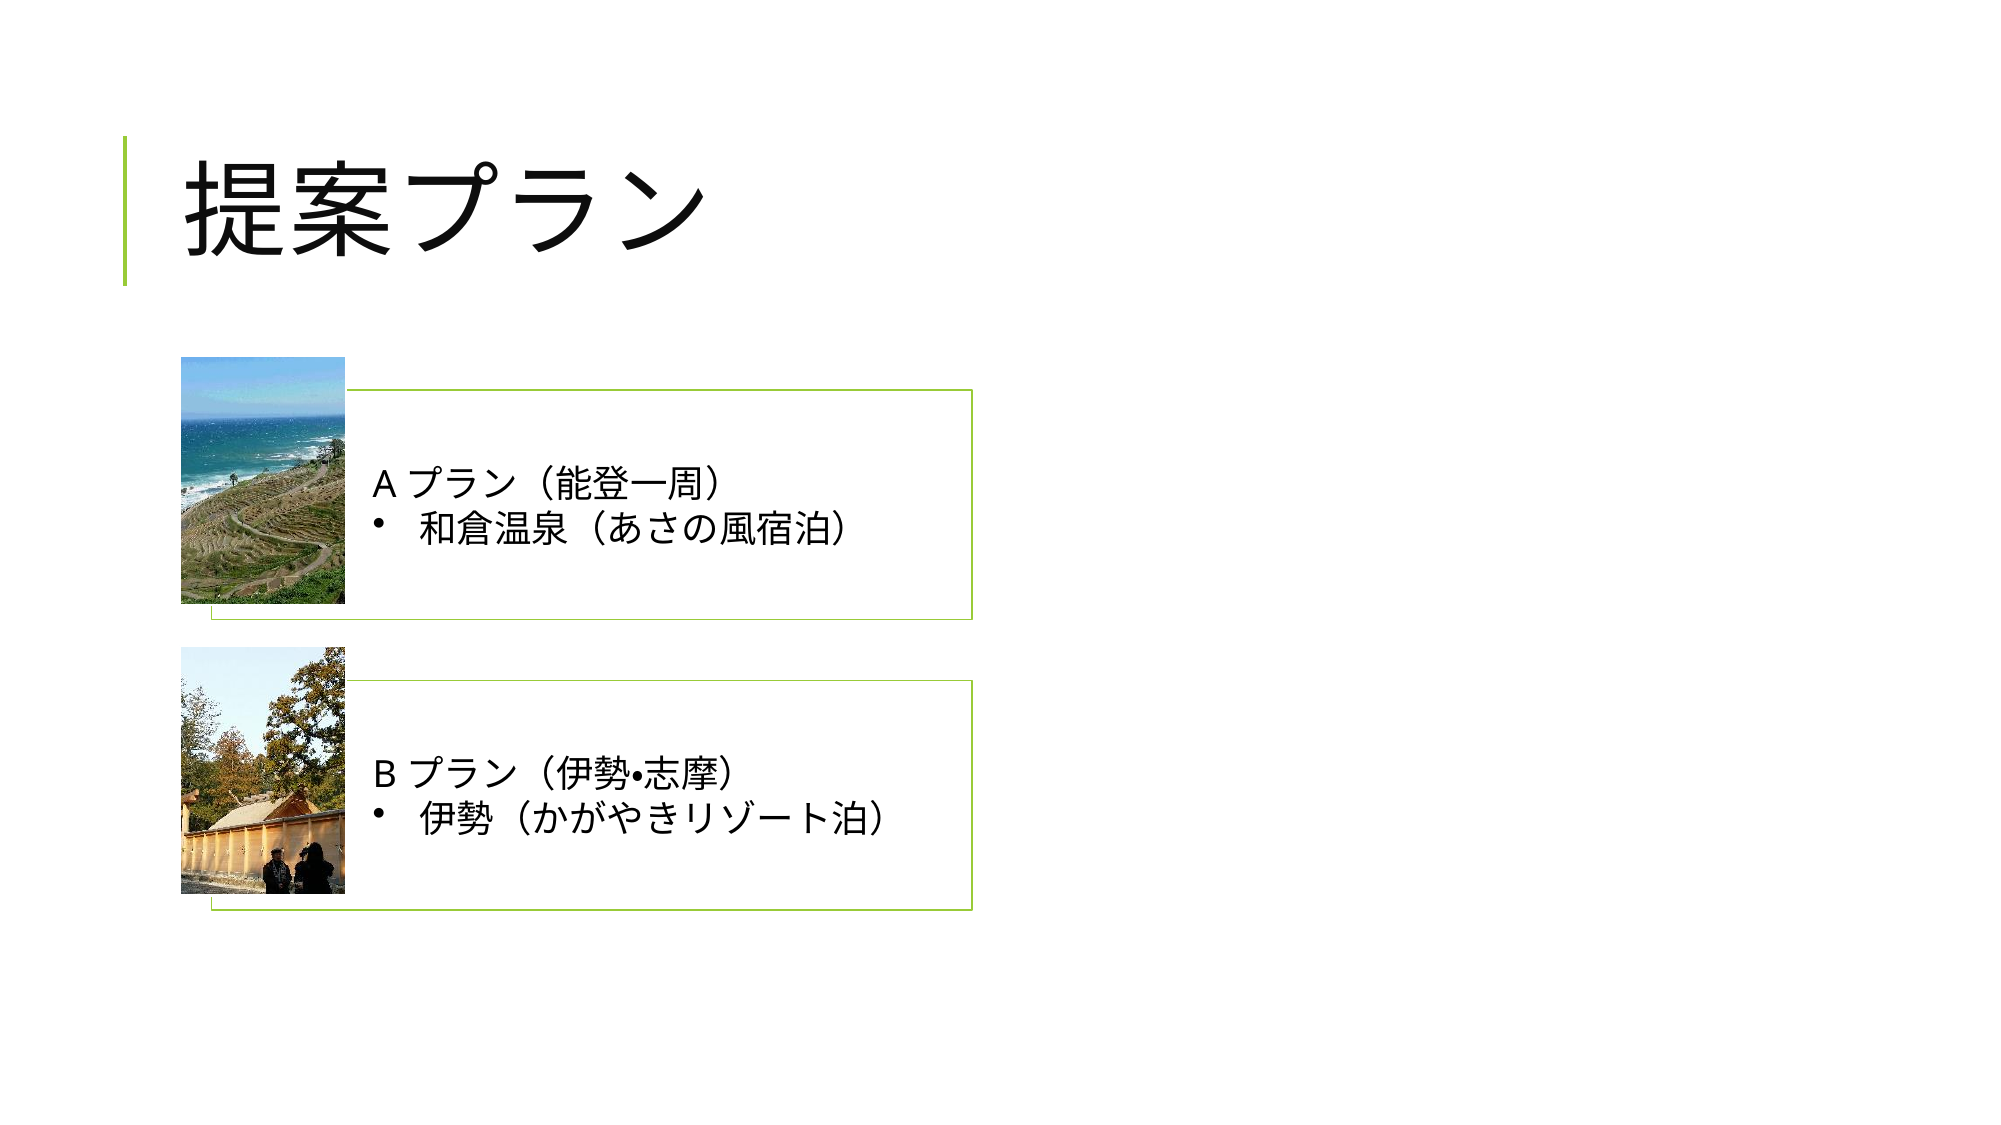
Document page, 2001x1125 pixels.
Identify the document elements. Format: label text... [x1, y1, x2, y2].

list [179, 302, 1831, 963]
title 提案プラン [168, 96, 1763, 342]
